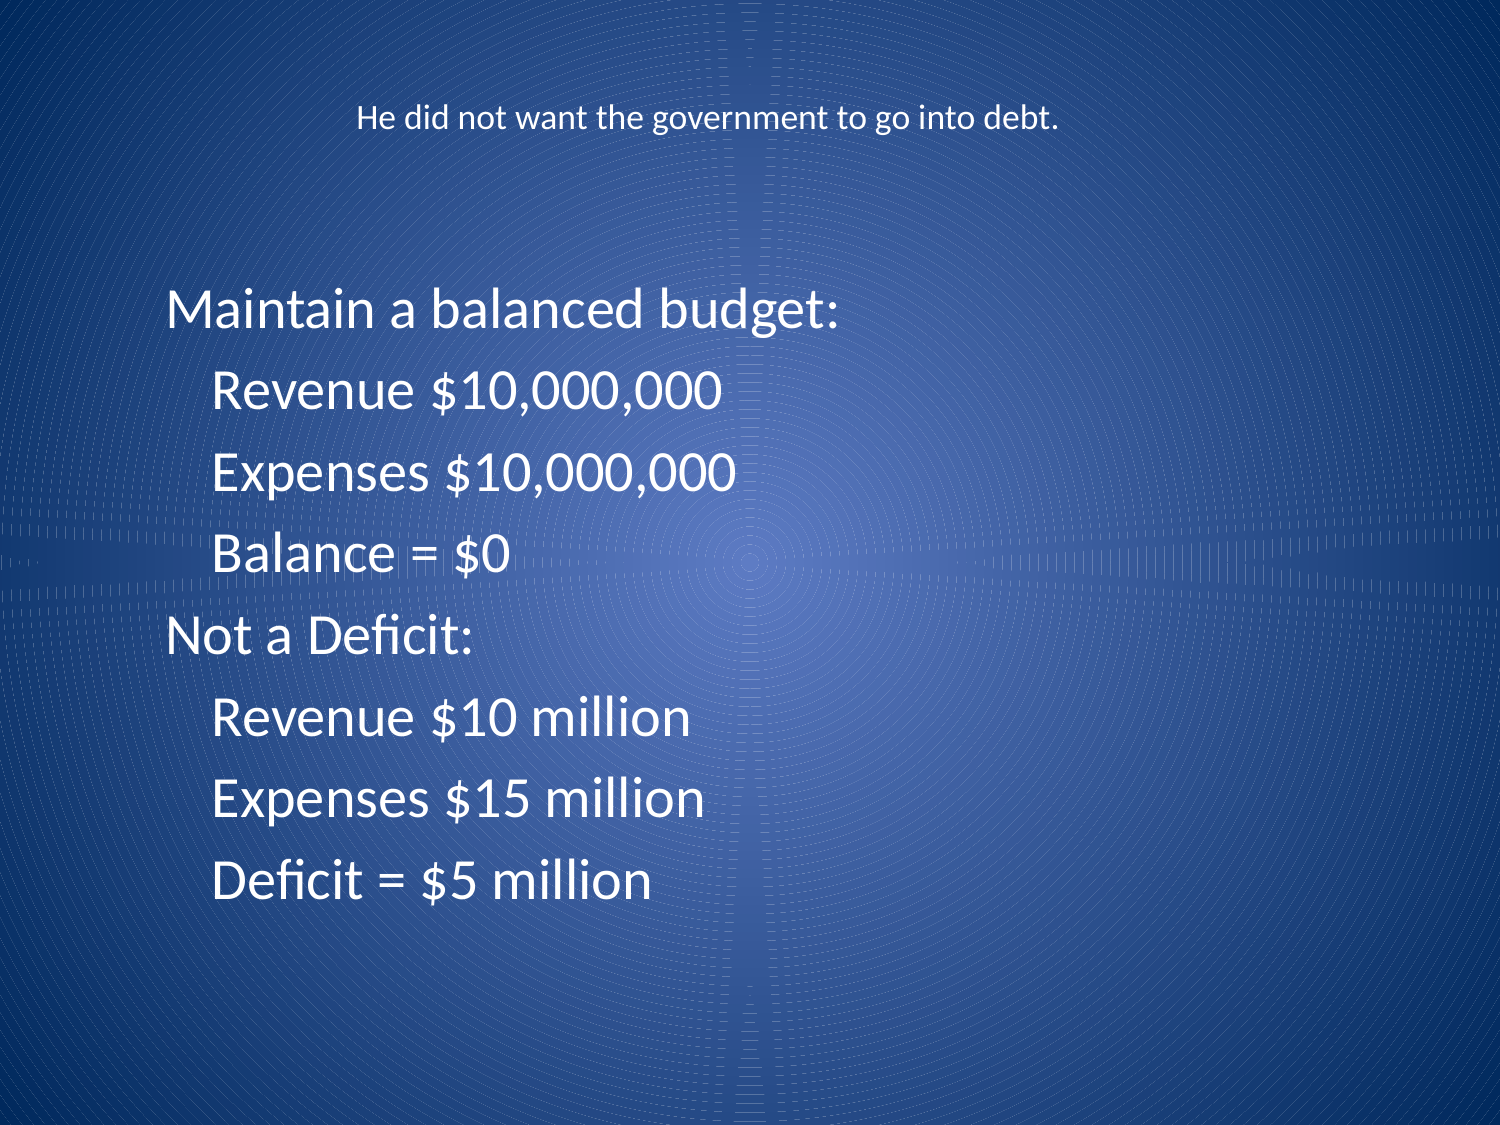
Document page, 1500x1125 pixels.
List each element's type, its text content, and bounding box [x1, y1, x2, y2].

list Maintain a balanced budget: Revenue $10,000,000 Expenses $10,000,000 Balance = $0 Not a Deficit: Revenue $10 million Expenses $15 million Deficit = $5 million [75, 262, 1425, 1005]
title He did not want the government to go into debt. [37, 0, 1388, 188]
